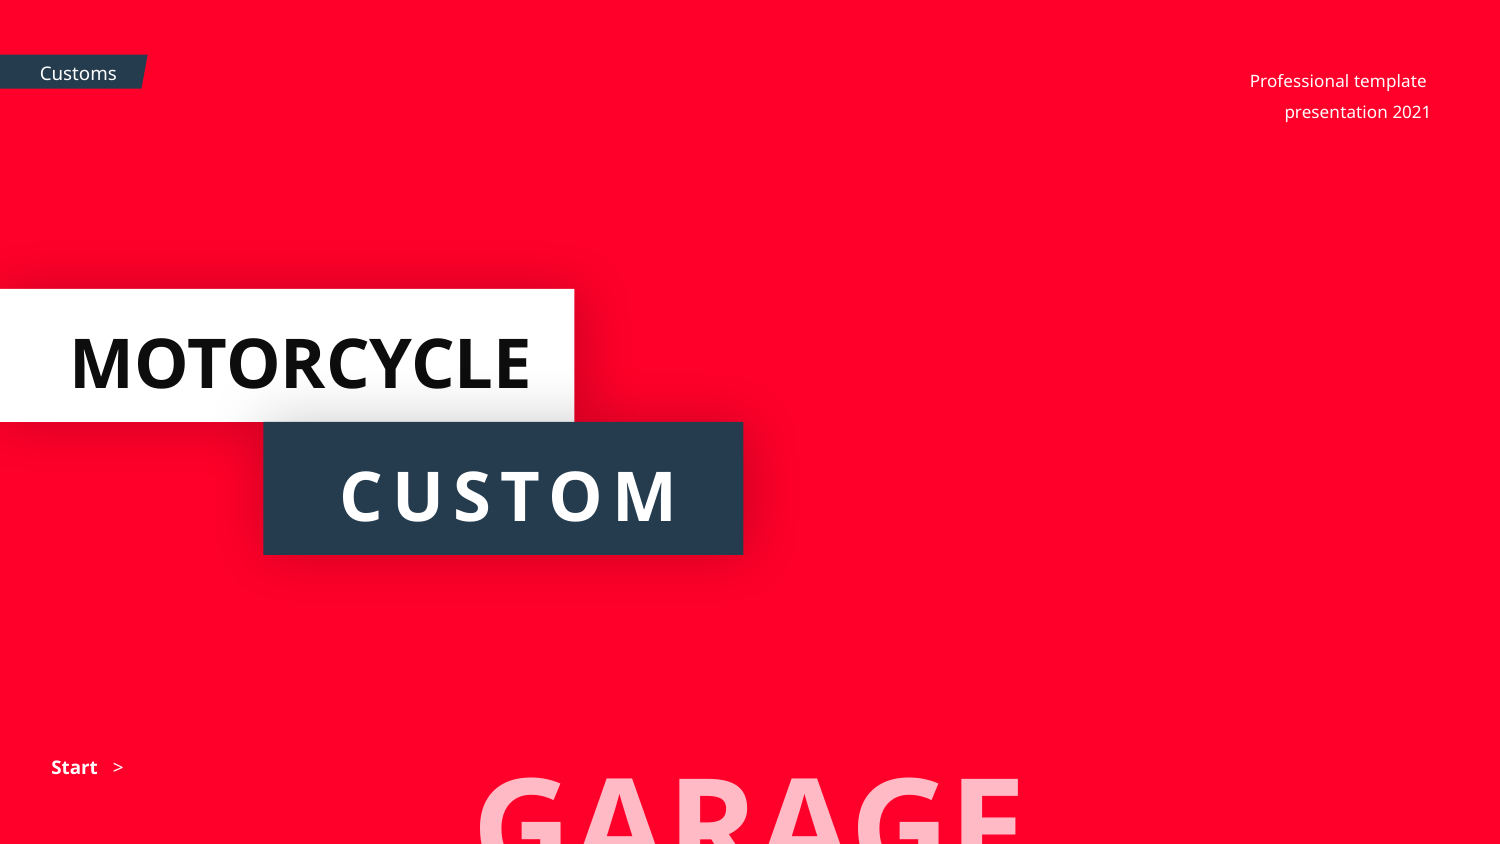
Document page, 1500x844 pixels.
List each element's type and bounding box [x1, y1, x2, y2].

picture [0, 0, 1500, 844]
text_box [0, 54, 264, 93]
